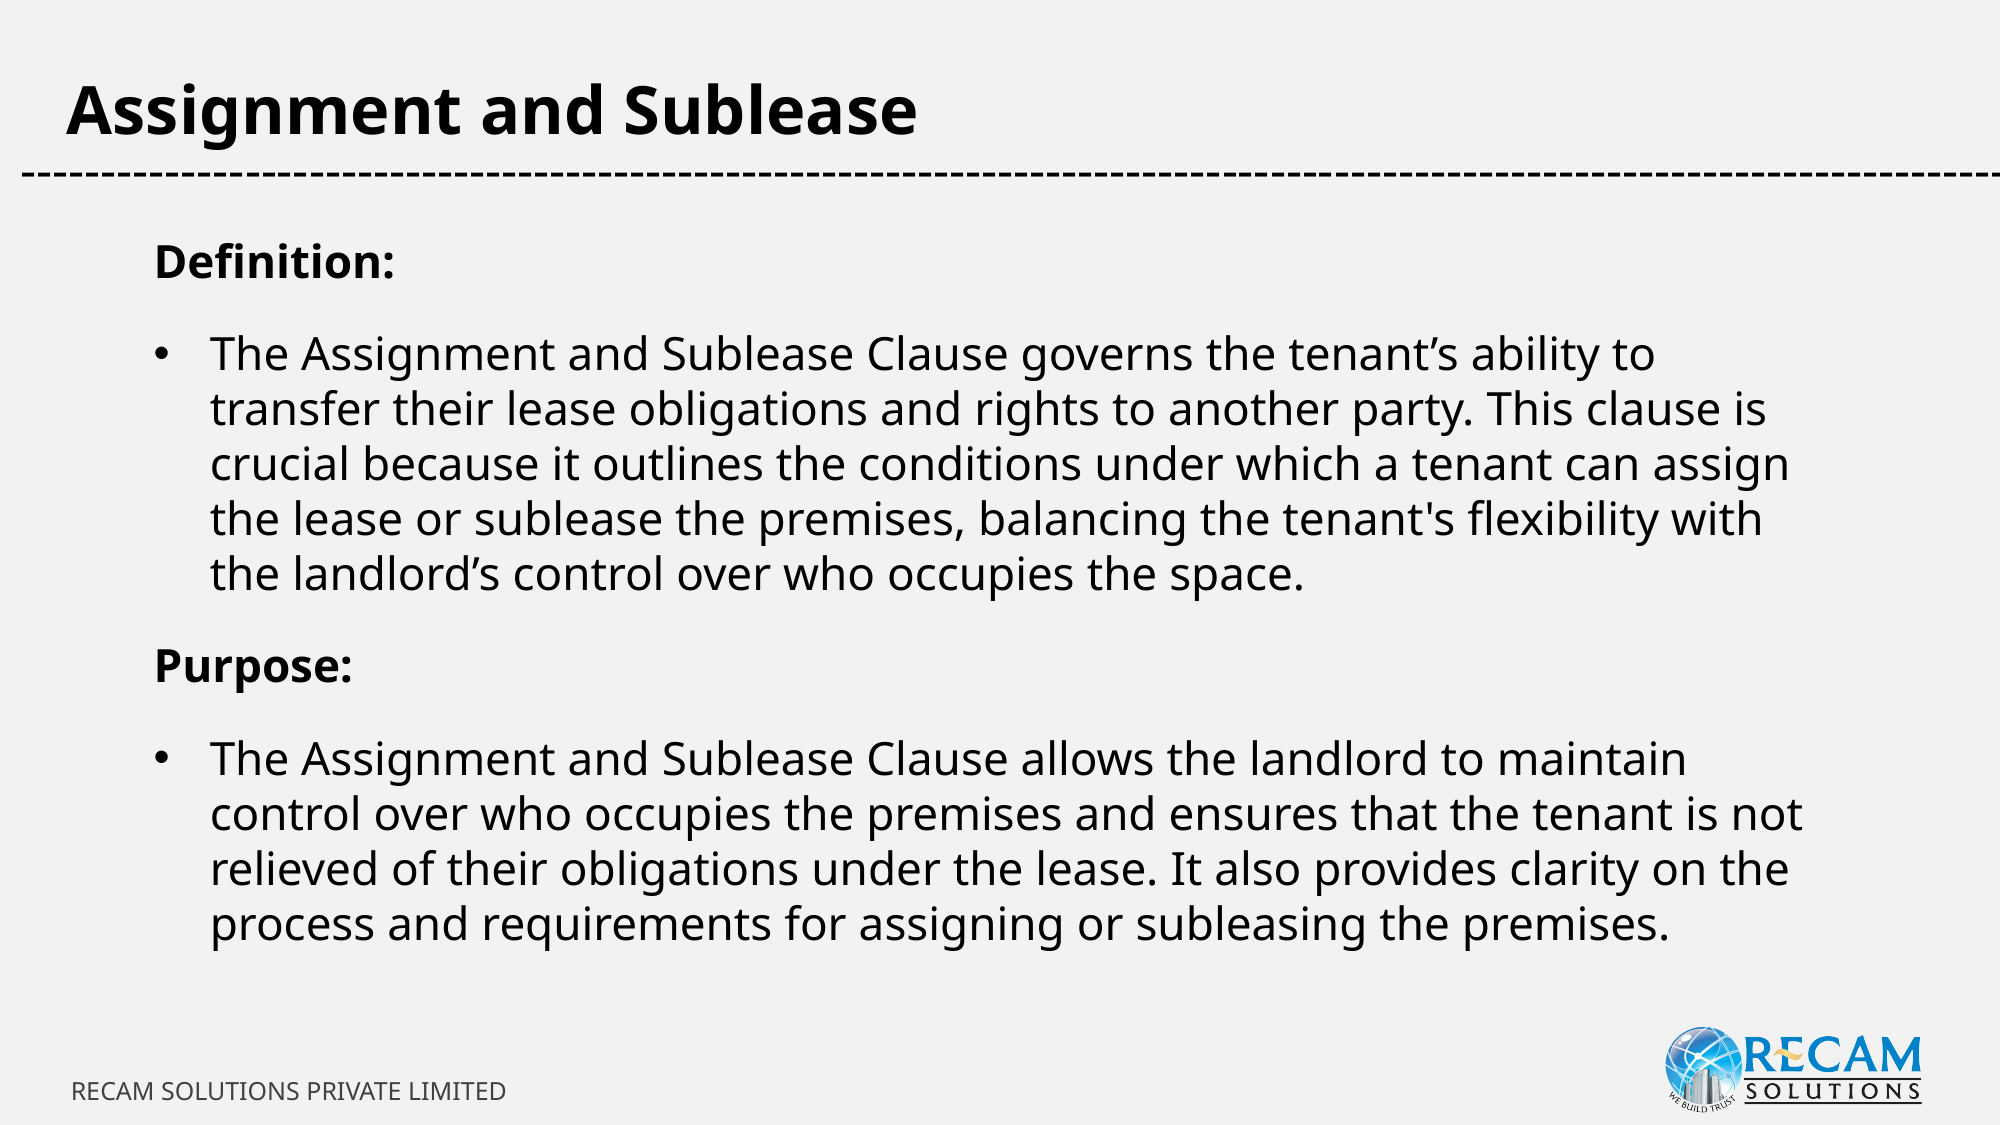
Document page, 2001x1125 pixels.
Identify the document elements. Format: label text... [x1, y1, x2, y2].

text_box Assignment and Sublease [51, 60, 1520, 131]
footer RECAM SOLUTIONS PRIVATE LIMITED [70, 1073, 971, 1107]
text_box ----------------------------------------------------------------------------------------------------------------------------- [6, 131, 2000, 207]
text_box Definition: The Assignment and Sublease Clause governs the tenant’s ability to transfer their lease obligations and rights to another party. This clause is crucial because it outlines the conditions under which a tenant can assign the lease or sublease the premises, balancing the tenant's flexibility with the landlord’s control over who occupies the space. Purpose: The Assignment and Sublease Clause allows the landlord to maintain control over who occupies the premises and ensures that the tenant is not relieved of their obligations under the lease. It also provides clarity on the process and requirements for assigning or subleasing the premises. [138, 224, 1842, 957]
picture [1652, 1014, 1935, 1125]
